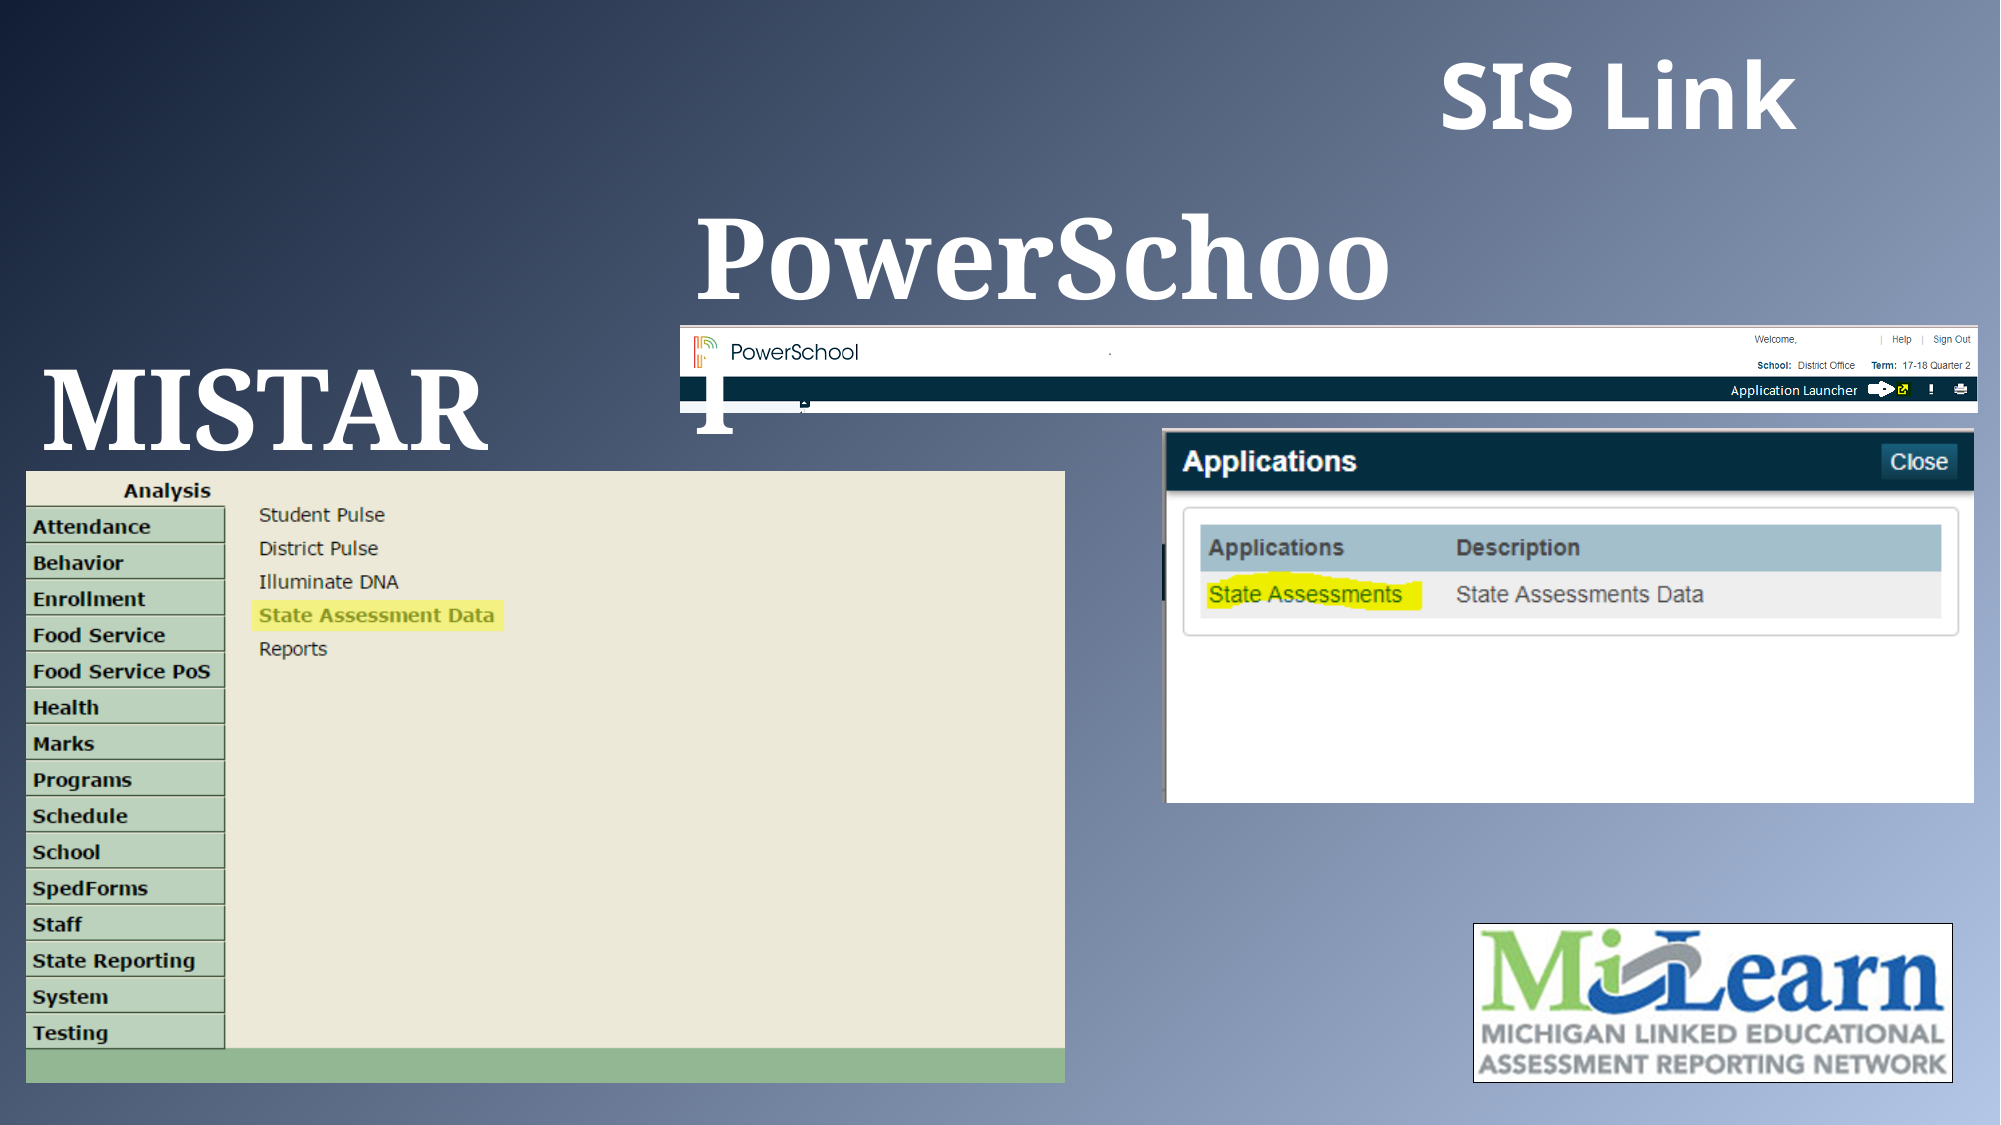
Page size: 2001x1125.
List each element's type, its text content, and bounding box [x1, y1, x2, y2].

text_box PowerSchool [680, 179, 1425, 325]
picture [1162, 428, 1974, 804]
picture [680, 325, 1978, 413]
picture [1181, 451, 1357, 478]
picture [1882, 444, 1957, 479]
text_box PowerSchool [680, 413, 1425, 465]
picture [26, 471, 1065, 1083]
text_box MISTAR [26, 330, 612, 471]
text_box SIS Link [1424, 30, 1918, 156]
picture [1472, 923, 1953, 1083]
